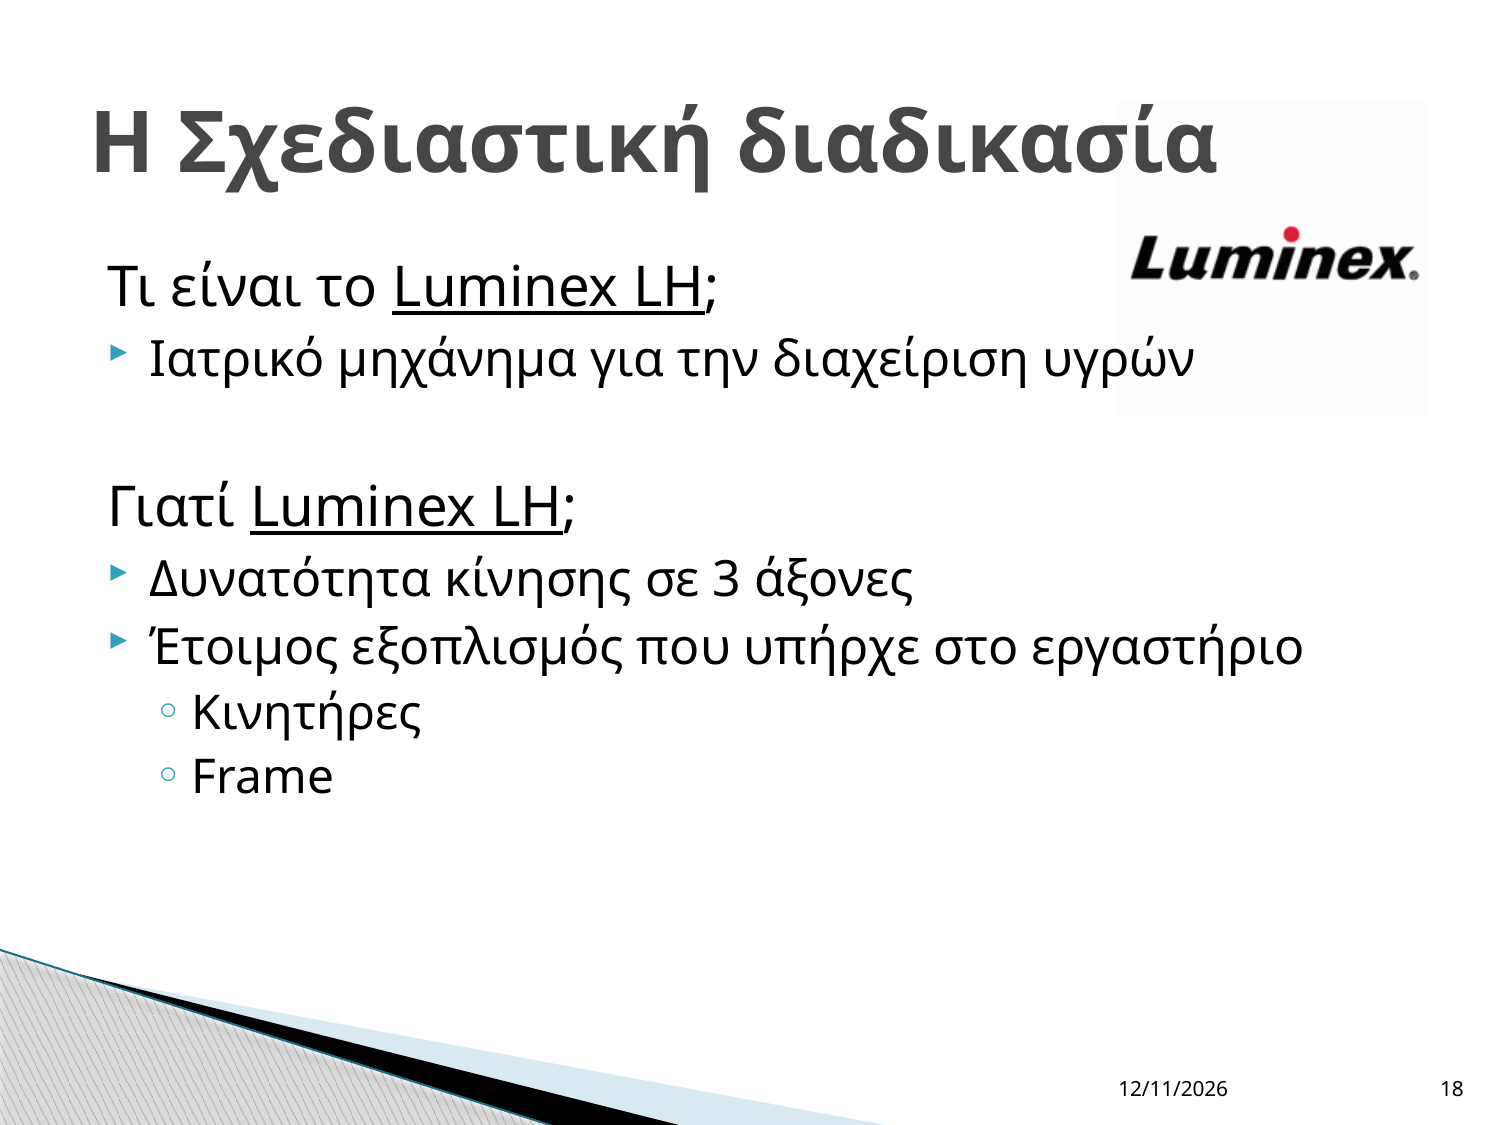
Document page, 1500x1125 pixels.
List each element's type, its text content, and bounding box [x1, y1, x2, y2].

slide_number 18 [1418, 1051, 1479, 1112]
picture [1115, 101, 1429, 415]
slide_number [1103, 1051, 1418, 1112]
title Η Σχεδιαστική διαδικασία [75, 45, 1425, 233]
list Τι είναι το Luminex LH; Ιατρικό μηχάνημα για την διαχείριση υγρών Γιατί Luminex LH; Δυνατότητα κίνησης σε 3 άξονες Έτοιμος εξοπλισμός που υπήρχε στο εργαστήριο Κινητήρες Frame [75, 243, 1425, 986]
